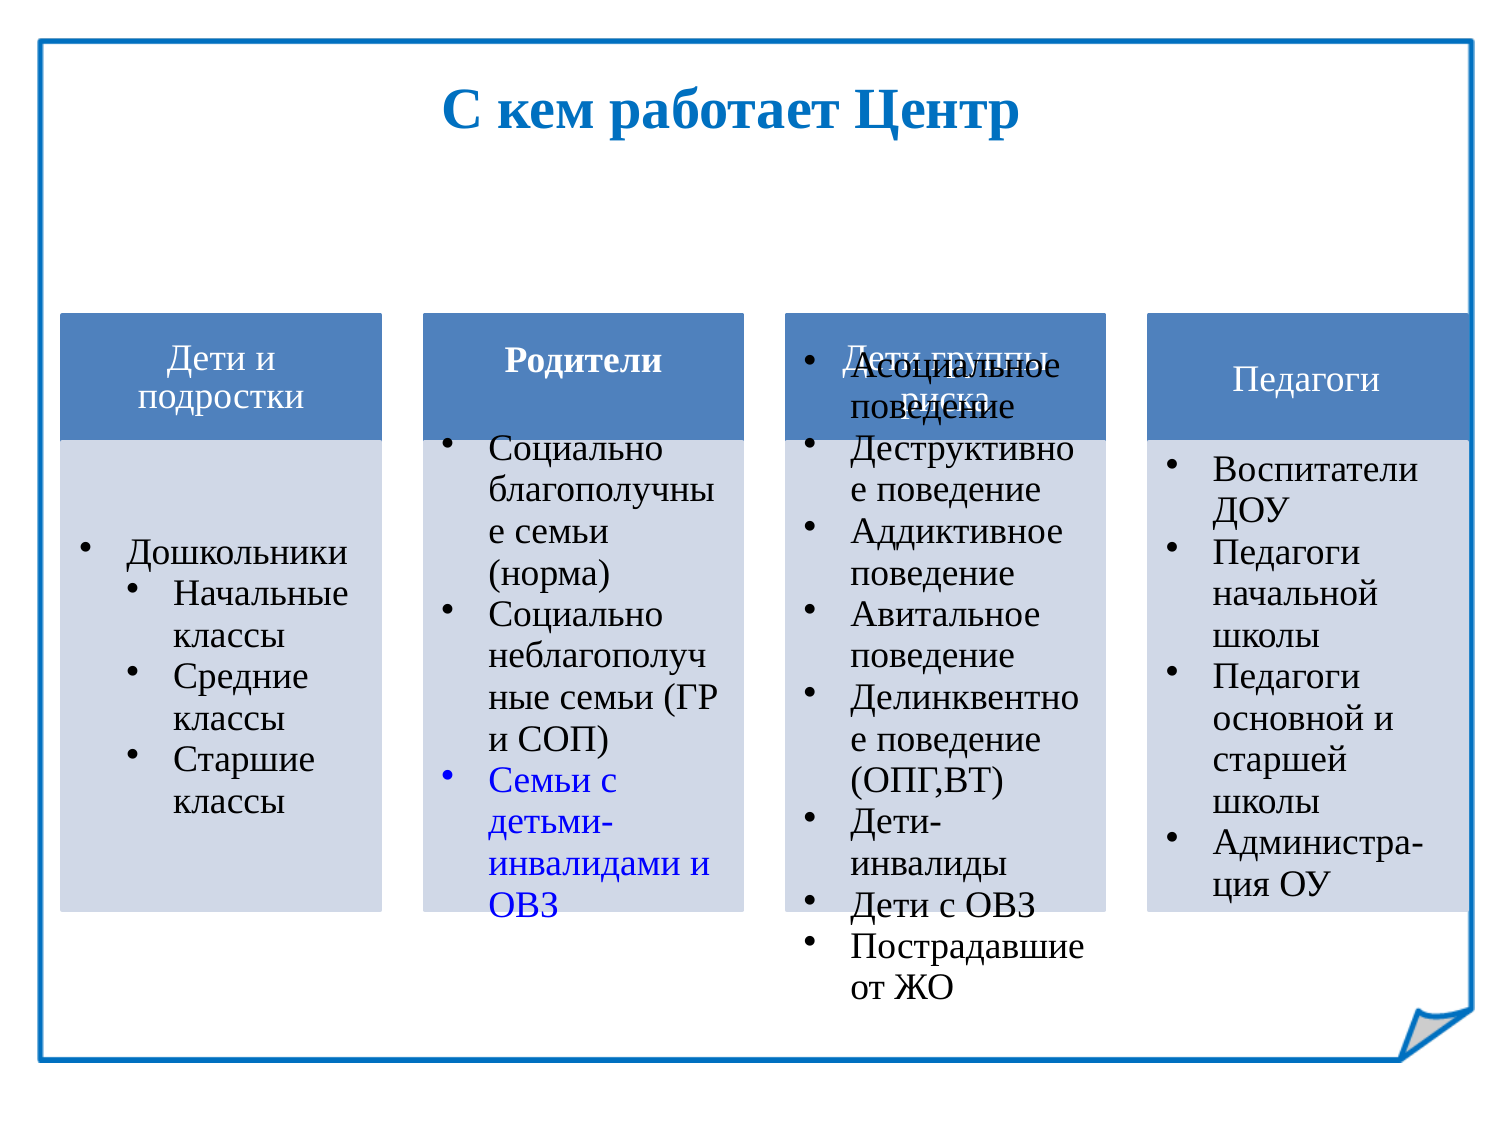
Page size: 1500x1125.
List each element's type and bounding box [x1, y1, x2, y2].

picture [37, 37, 1476, 1063]
text_box [62, 149, 1467, 1076]
